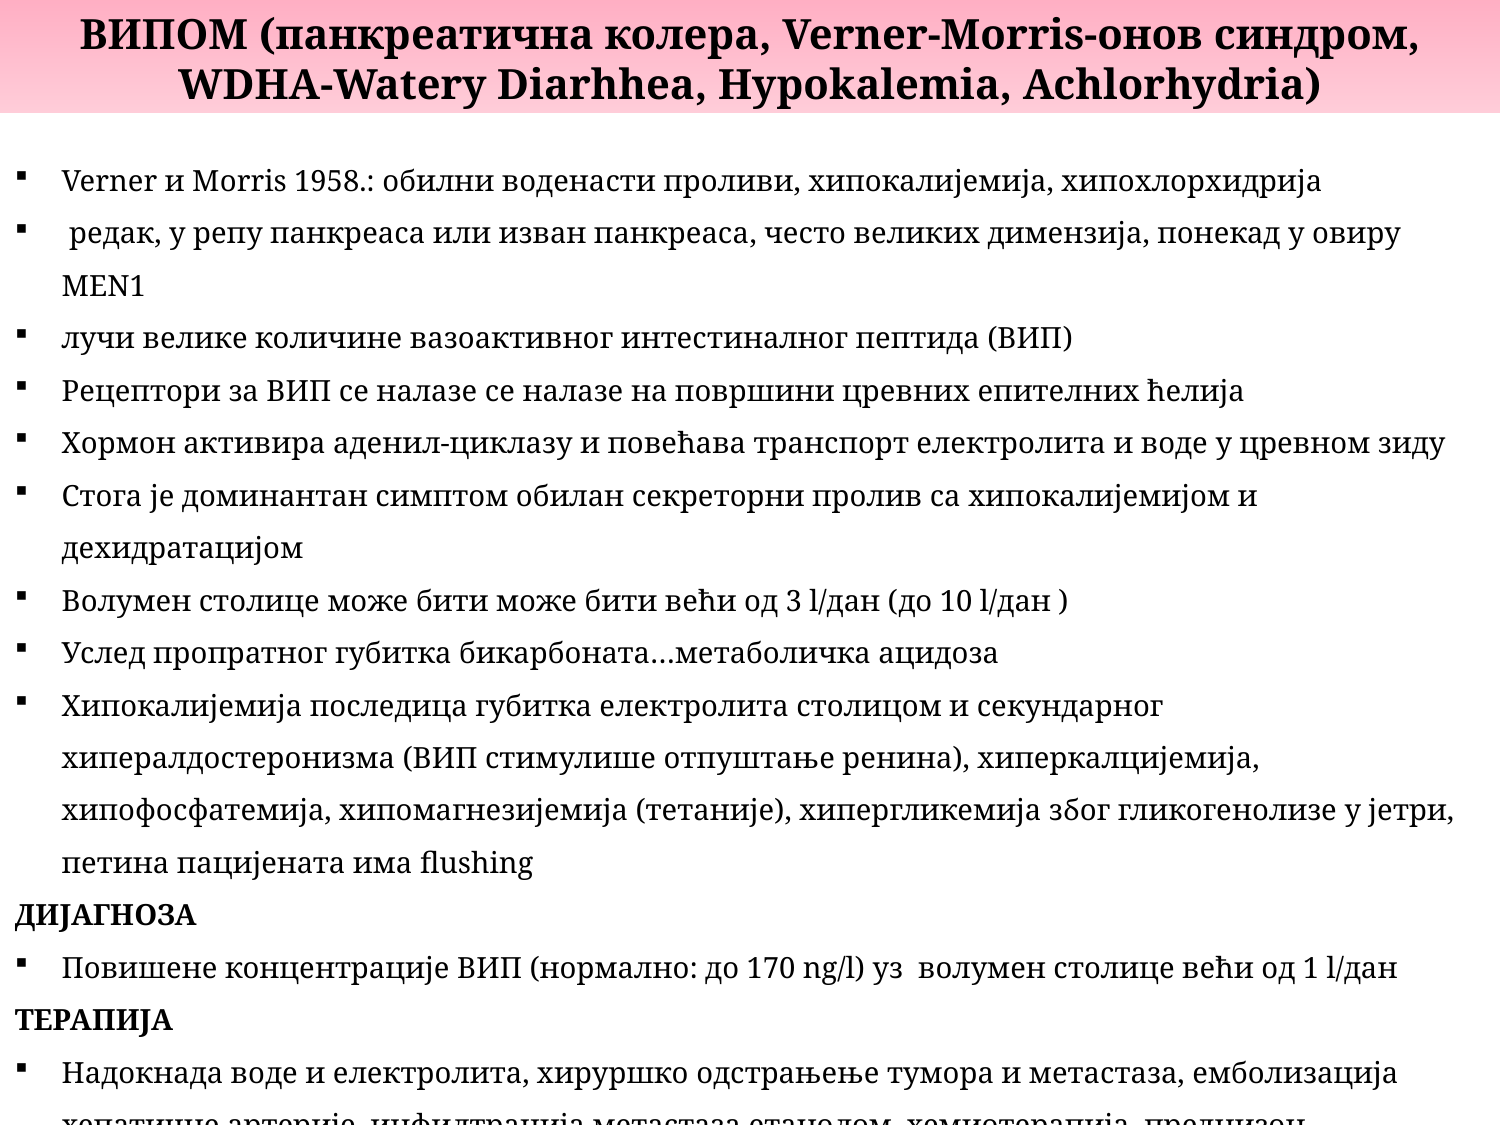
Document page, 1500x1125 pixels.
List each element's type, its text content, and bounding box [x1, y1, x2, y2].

text_box ВИПОМ (панкреатична колера, Verner-Morris-онов синдром, WDHA-Watery Diarhhea, Hypokalemia, Achlorhydria) [0, 0, 1500, 113]
text_box Verner и Morris 1958.: обилни воденасти проливи, хипокалијемија, хипохлорхидрија редак, у репу панкреаса или изван панкреаса, често великих димензија, понекад у овиру МЕN1 лучи велике количине вазоактивног интестиналног пептида (ВИП) Рецептори за ВИП се налазе се налазе на површини цревних епителних ћелија Хормон активира аденил-циклазу и повећава транспорт електролита и воде у цревном зиду Стога је доминантан симптом обилан секреторни пролив са хипокалијемијом и дехидратацијом Волумен столице може бити може бити већи од 3 l/дан (до 10 l/дан ) Услед пропратног губитка бикарбоната…метаболичка ацидоза Хипокалијемија последица губитка електролита столицом и секундарног хипералдостеронизма (ВИП стимулише отпуштање ренина), хиперкалцијемија, хипофосфатемија, хипомагнезијемија (тетаније), хипергликемија због гликогенолизе у јетри, петина пацијената има flushing ДИЈАГНОЗА Повишене концентрације ВИП (нормално: до 170 ng/l) уз волумен столице већи од 1 l/дан ТЕРАПИЈА Надокнада воде и електролита, хируршко одстрањење тумора и метастаза, емболизација хепатичне артерије, инфилтрација метастаза етанолом, хемиотерапија, преднизон, индометацин, метоклопрамид-крататкотрајно побољшање Октреотид-инхибише секрецију ВИП-а дуготрајније [0, 113, 1500, 1125]
